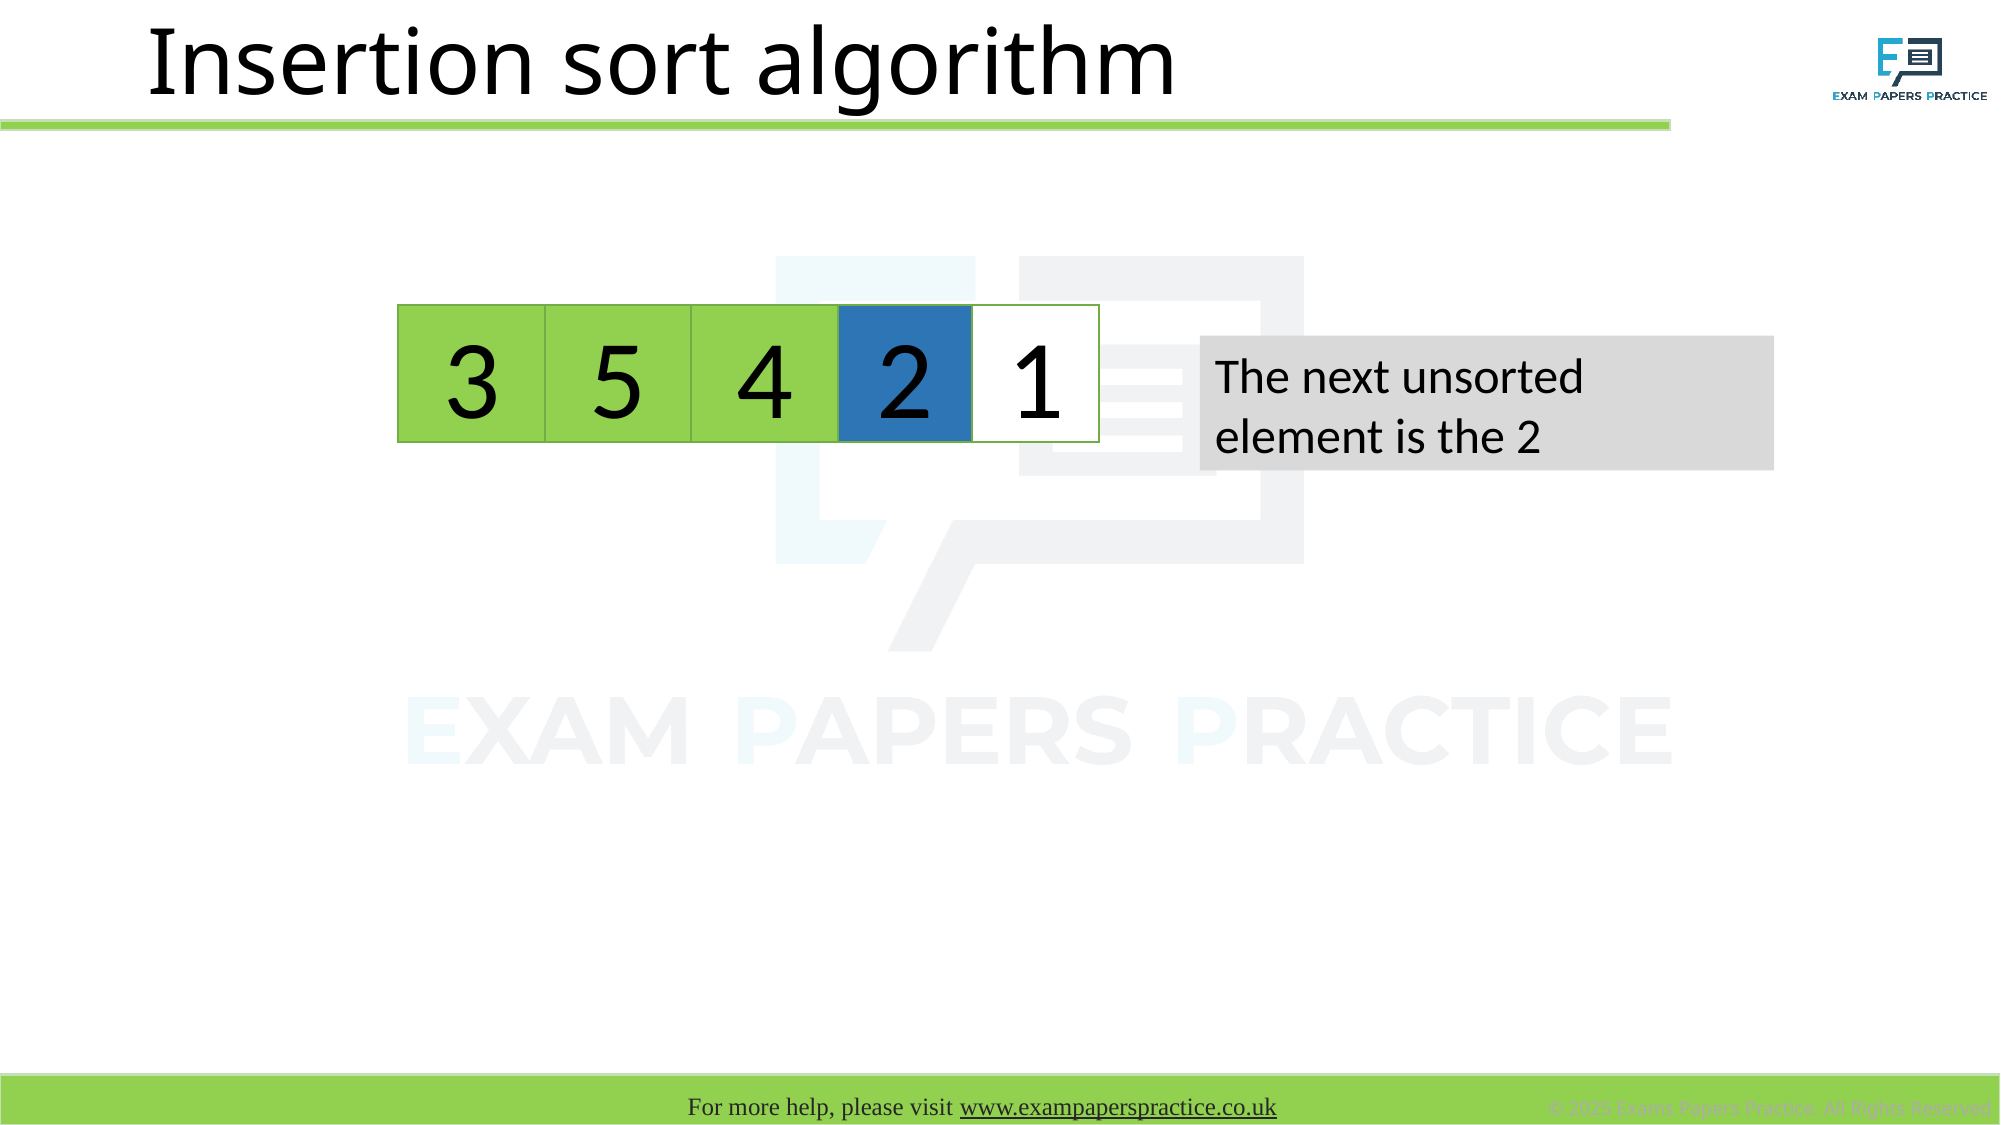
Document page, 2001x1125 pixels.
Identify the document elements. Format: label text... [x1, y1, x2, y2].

text_box 4 [690, 304, 837, 443]
text_box 1 [971, 304, 1100, 443]
text_box 3 [397, 304, 546, 443]
text_box 2 [837, 304, 971, 443]
text_box 5 [546, 304, 690, 443]
text_box The next unsorted element is the 2 [1199, 335, 1775, 471]
title Insertion sort algorithm [132, 0, 1200, 162]
